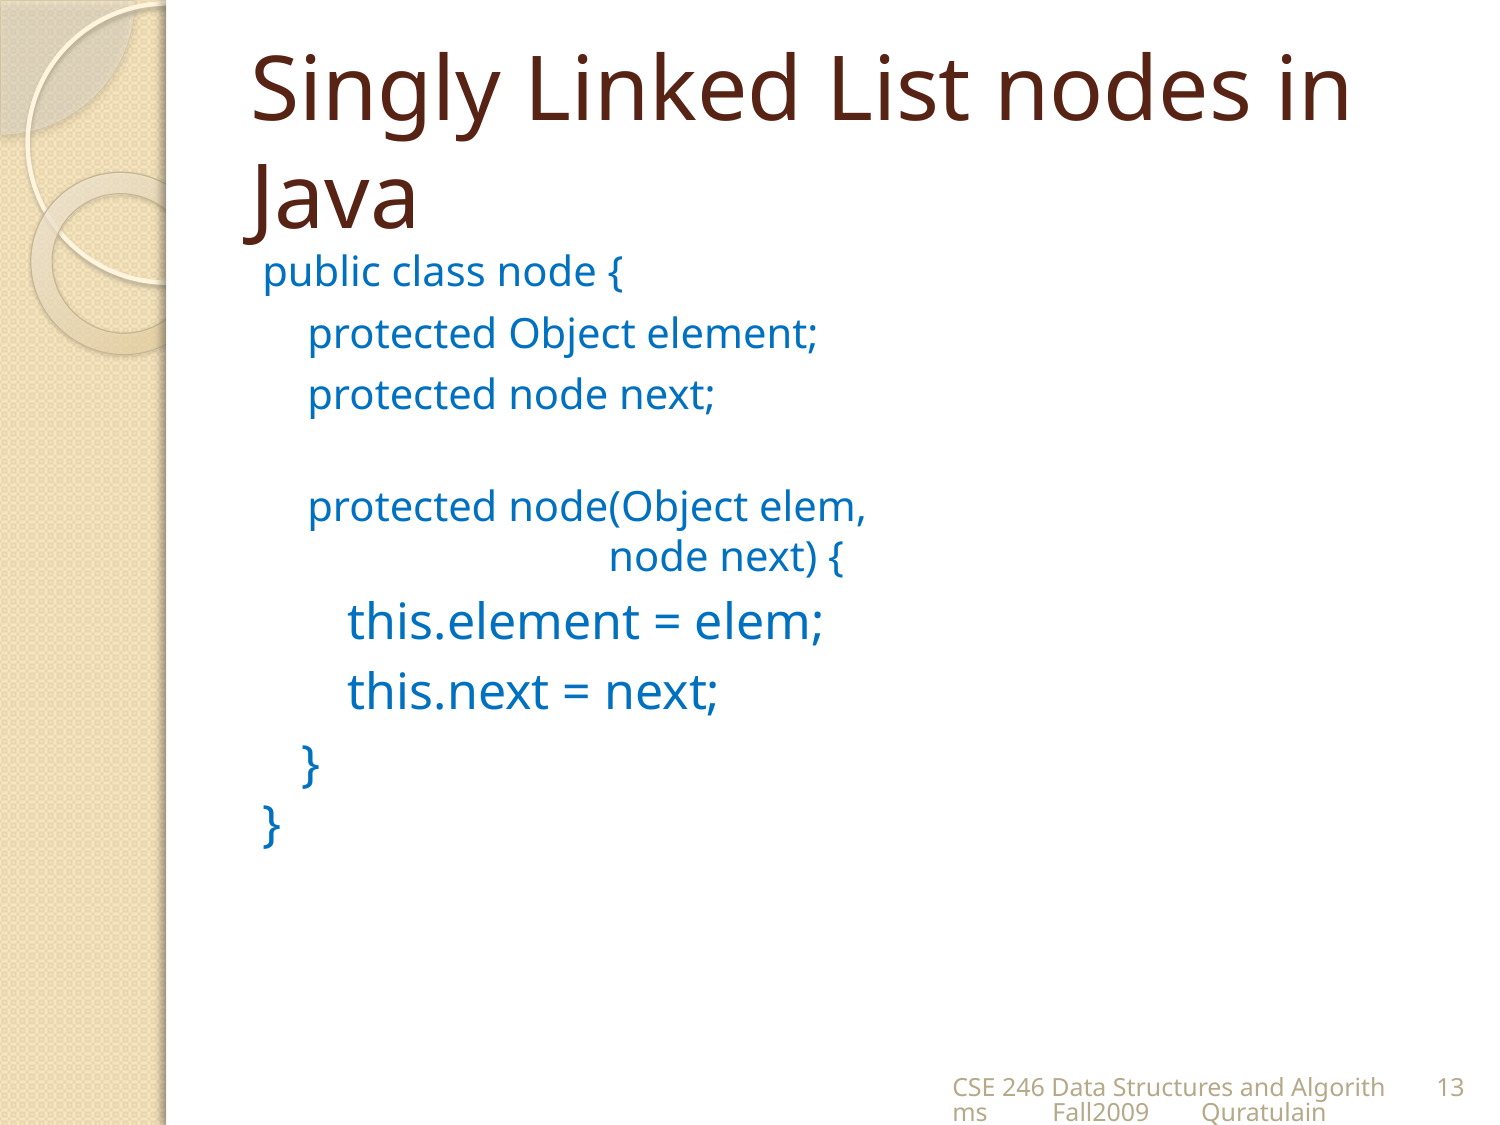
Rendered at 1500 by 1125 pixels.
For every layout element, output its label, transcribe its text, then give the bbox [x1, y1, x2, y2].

list public class node { protected Object element; protected node next; protected node(Object elem, node next) { this.element = elem; this.next = next; } } [187, 237, 1466, 1025]
slide_number 13 [1413, 1034, 1488, 1113]
title Singly Linked List nodes in Java [235, 45, 1466, 233]
footer CSE 246 Data Structures and Algorithms Fall2009 Quratulain [937, 1034, 1413, 1113]
